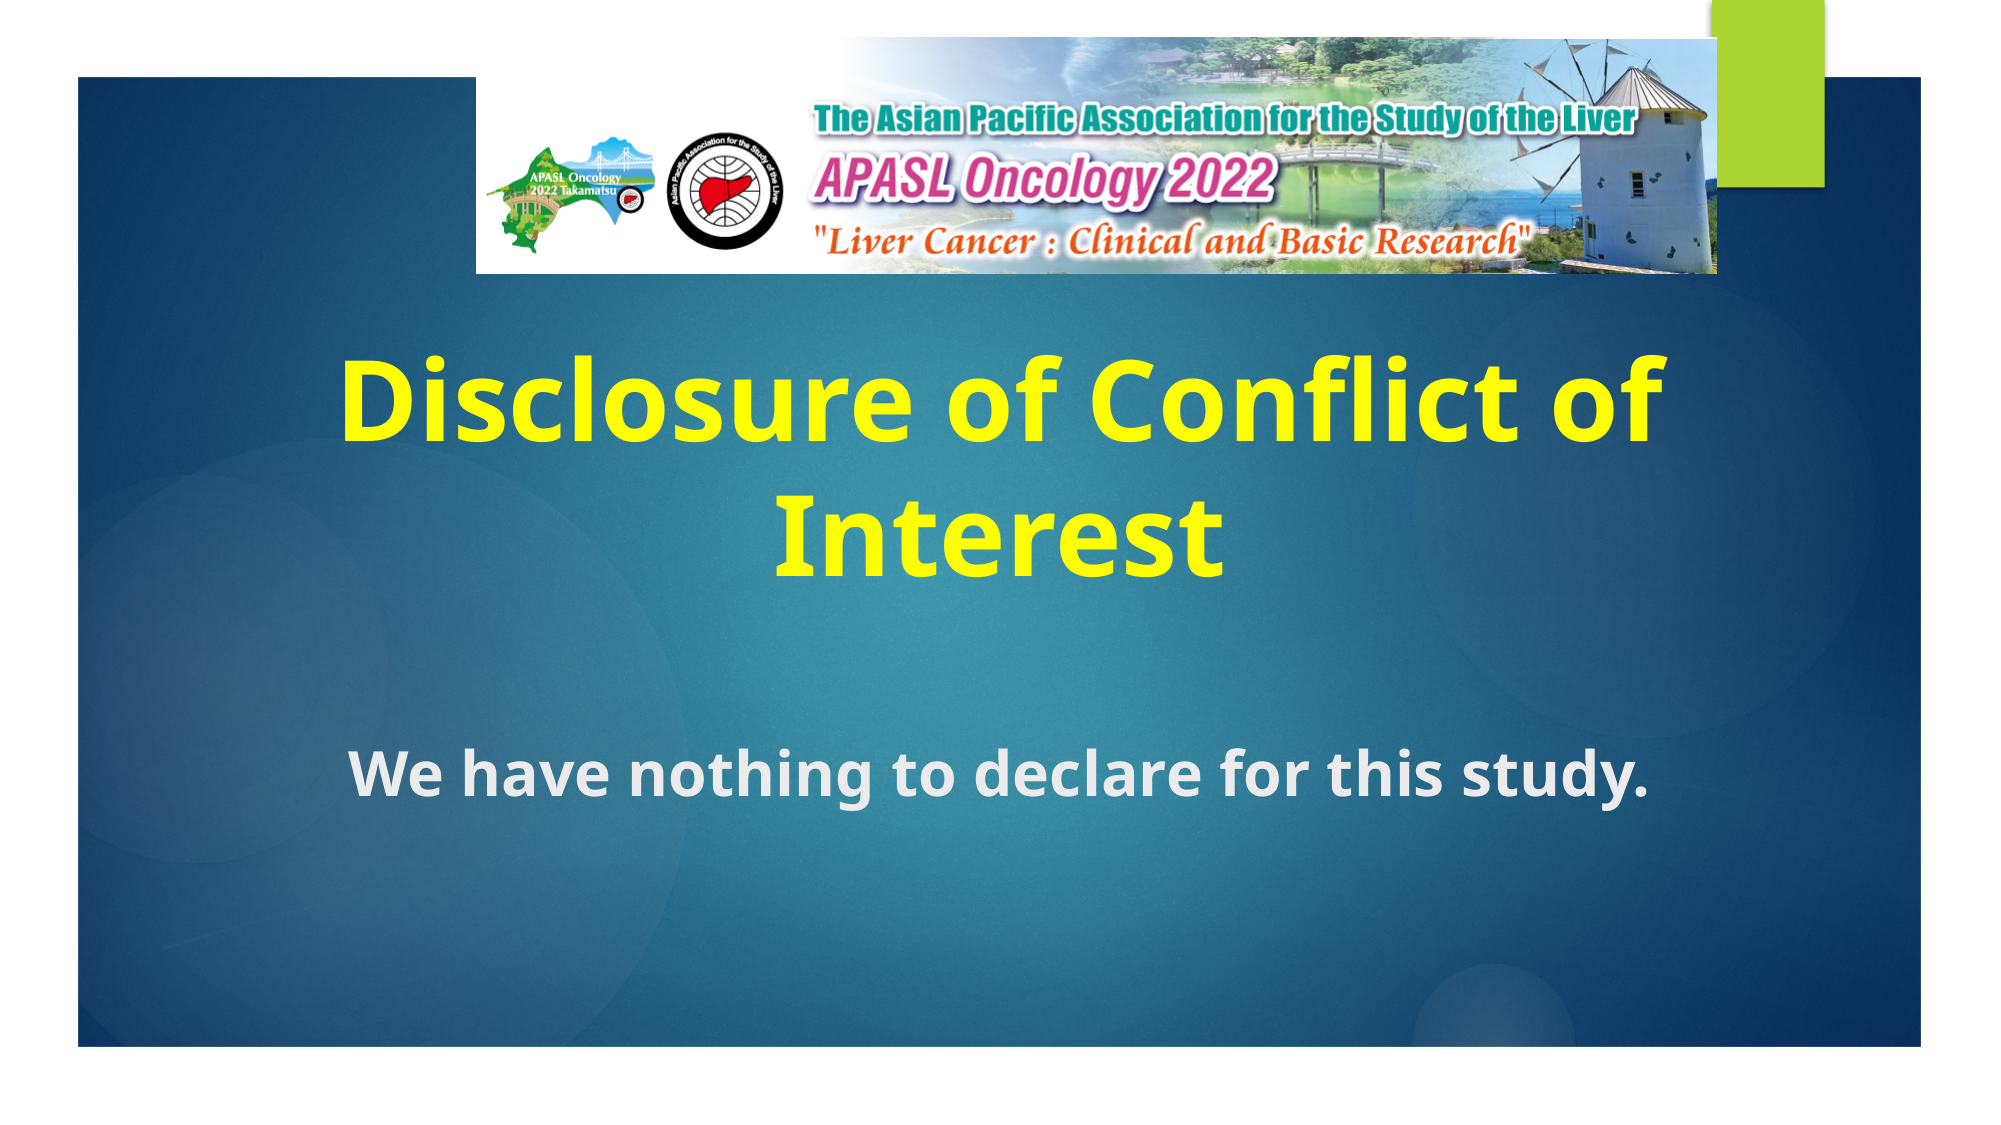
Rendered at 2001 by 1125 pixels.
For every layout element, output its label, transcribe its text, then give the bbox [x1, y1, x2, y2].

picture [476, 36, 1718, 274]
title Disclosure of Conflict of Interest We have nothing to declare for this study. [316, 496, 1684, 817]
